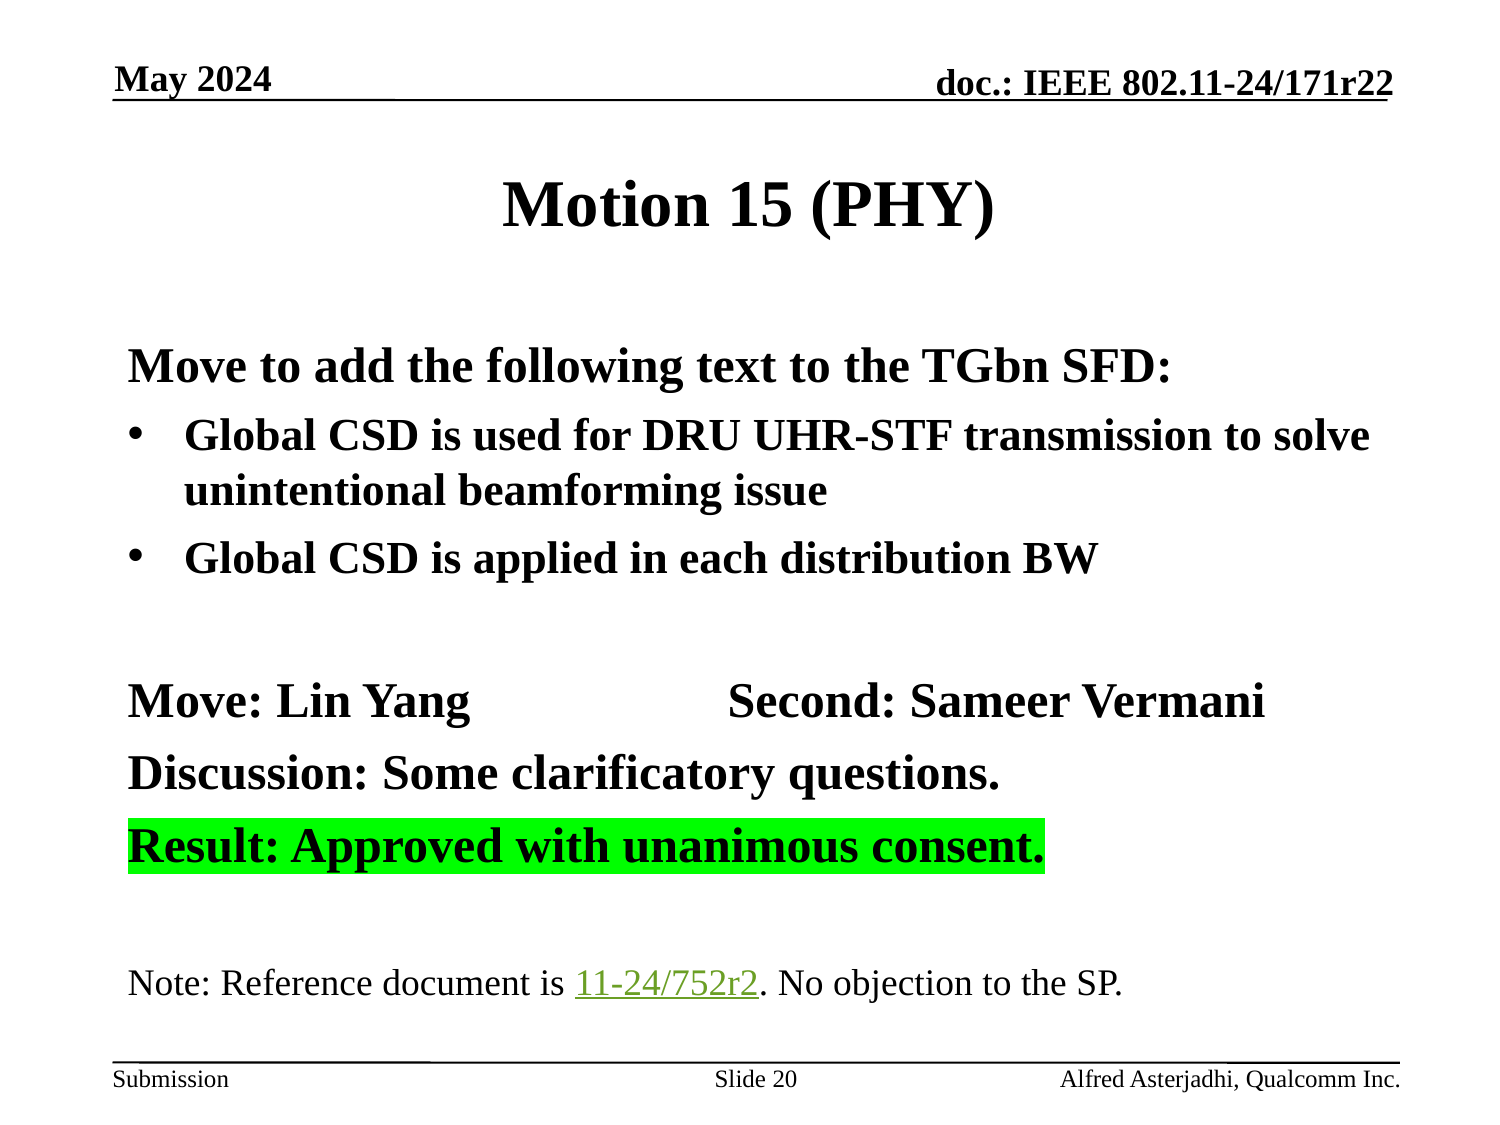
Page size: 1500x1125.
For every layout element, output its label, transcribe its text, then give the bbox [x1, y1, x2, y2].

slide_number Slide 20 [712, 1061, 800, 1123]
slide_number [114, 54, 423, 100]
title Motion 15 (PHY) [112, 112, 1388, 288]
list Move to add the following text to the TGbn SFD: Global CSD is used for DRU UHR-STF transmission to solve unintentional beamforming issue Global CSD is applied in each distribution BW Move: Lin Yang Second: Sameer Vermani Discussion: Some clarificatory questions. Result: Approved with unanimous consent. Note: Reference document is 11-24/752r2. No objection to the SP. [112, 324, 1388, 1000]
footer Alfred Asterjadhi, Qualcomm Inc. [878, 1061, 1402, 1093]
